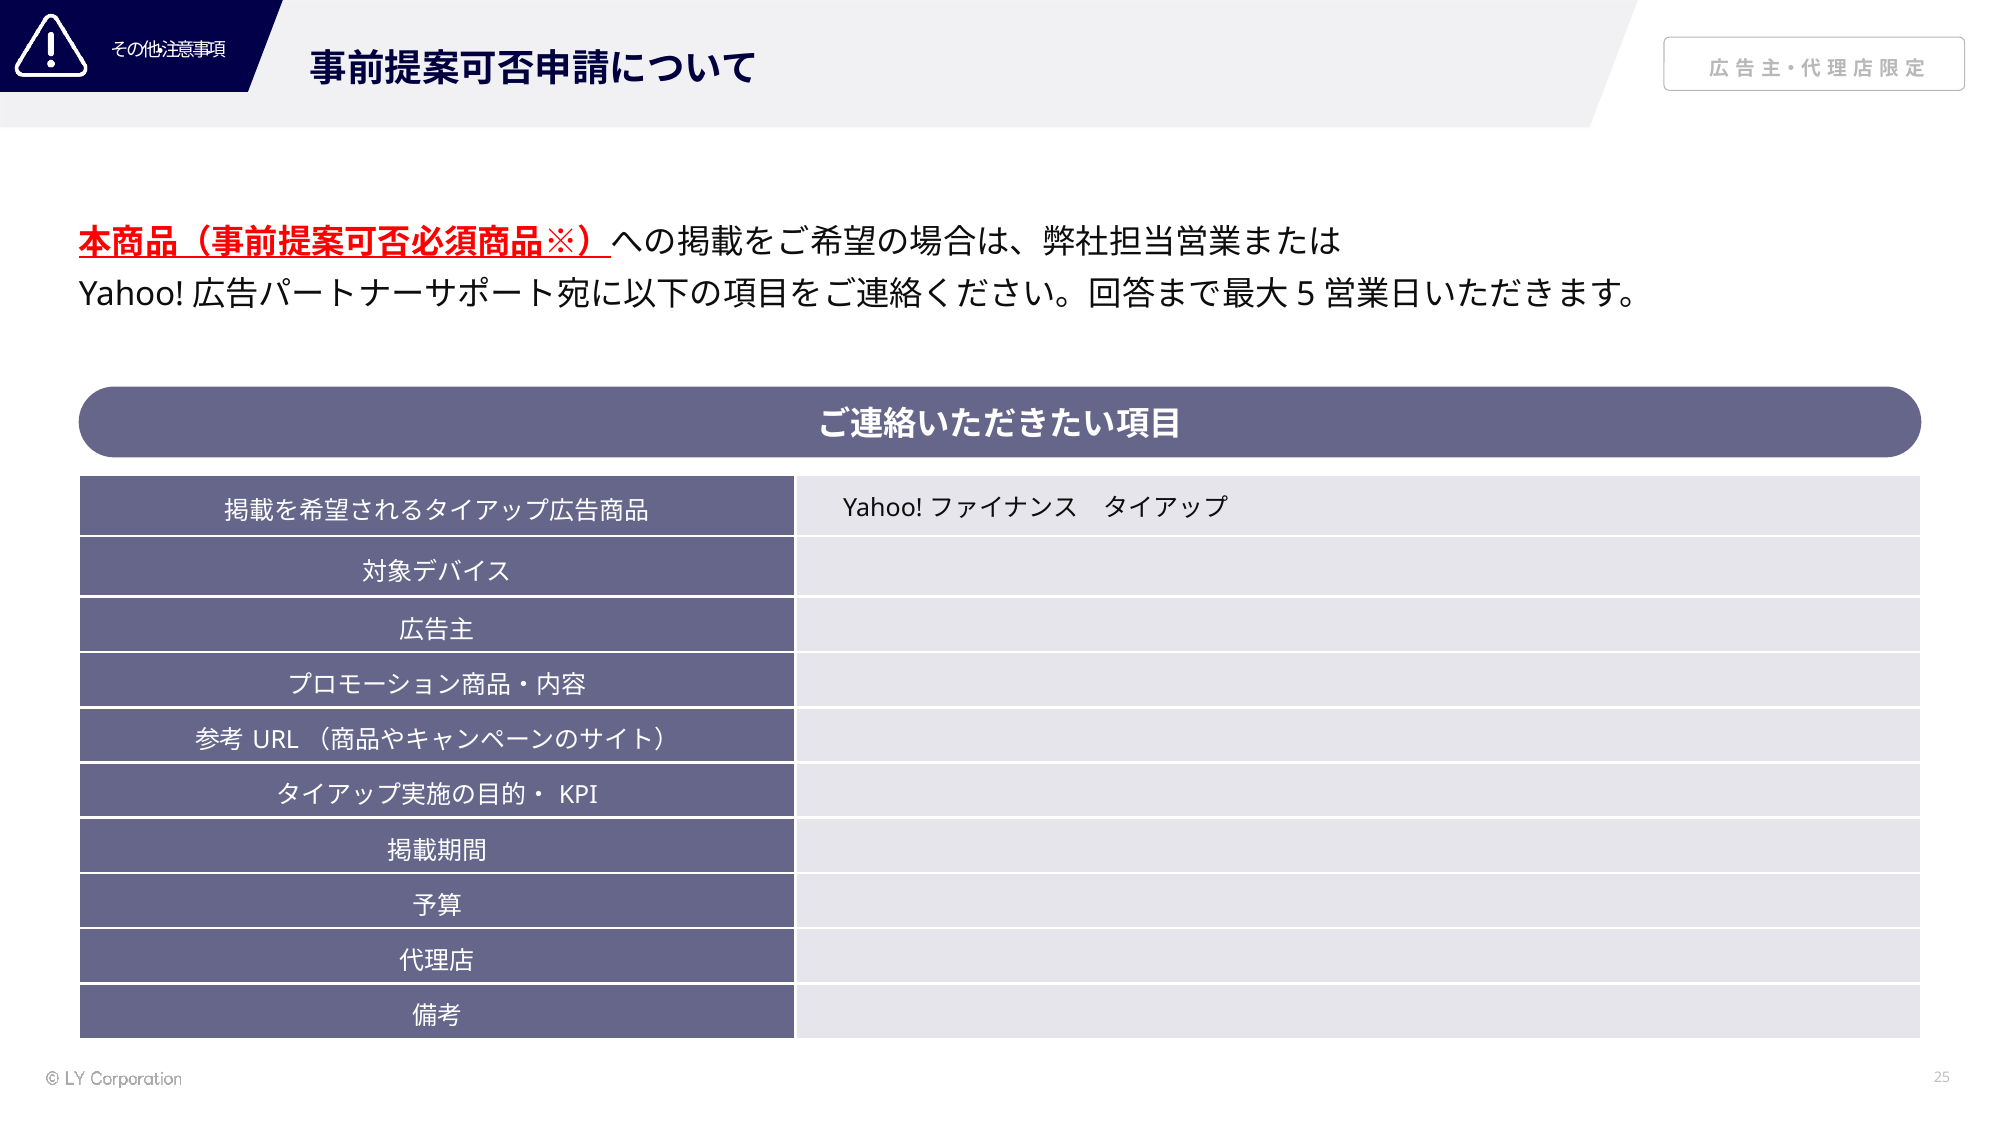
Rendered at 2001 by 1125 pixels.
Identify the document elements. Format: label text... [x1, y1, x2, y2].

table_cell 備考 [80, 985, 794, 1038]
table_cell [797, 764, 1920, 816]
table_cell 掲載期間 [80, 819, 794, 872]
table_cell タイアップ実施の目的・KPI [80, 764, 794, 816]
text_box 本商品（事前提案可否必須商品※）への掲載をご希望の場合は、弊社担当営業または Yahoo!広告パートナーサポート宛に以下の項目をご連絡ください。回答まで最大5営業日いただきます。 [78, 207, 1928, 312]
table_header Yahoo!ファイナンス タイアップ [797, 476, 1920, 535]
table_cell [797, 819, 1920, 872]
picture [46, 1071, 181, 1088]
table_cell [797, 598, 1920, 651]
table_header 掲載を希望されるタイアップ広告商品 [80, 476, 794, 535]
table_cell [797, 985, 1920, 1038]
text_box ご連絡いただきたい項目 [78, 386, 1922, 458]
table_cell [797, 537, 1920, 595]
table_cell [797, 929, 1920, 982]
table_cell 予算 [80, 874, 794, 927]
table_cell [797, 709, 1920, 761]
table_cell 対象デバイス [80, 537, 794, 595]
picture [9, 5, 92, 87]
table_cell 代理店 [80, 929, 794, 982]
table_cell プロモーション商品・内容 [80, 653, 794, 706]
table_cell 参考URL（商品やキャンペーンのサイト） [80, 709, 794, 761]
table_cell [797, 874, 1920, 927]
list その他・注意事項 [97, 13, 240, 81]
table_cell [797, 653, 1920, 706]
table_cell 広告主 [80, 598, 794, 651]
list 事前提案可否申請について [309, 41, 1645, 97]
